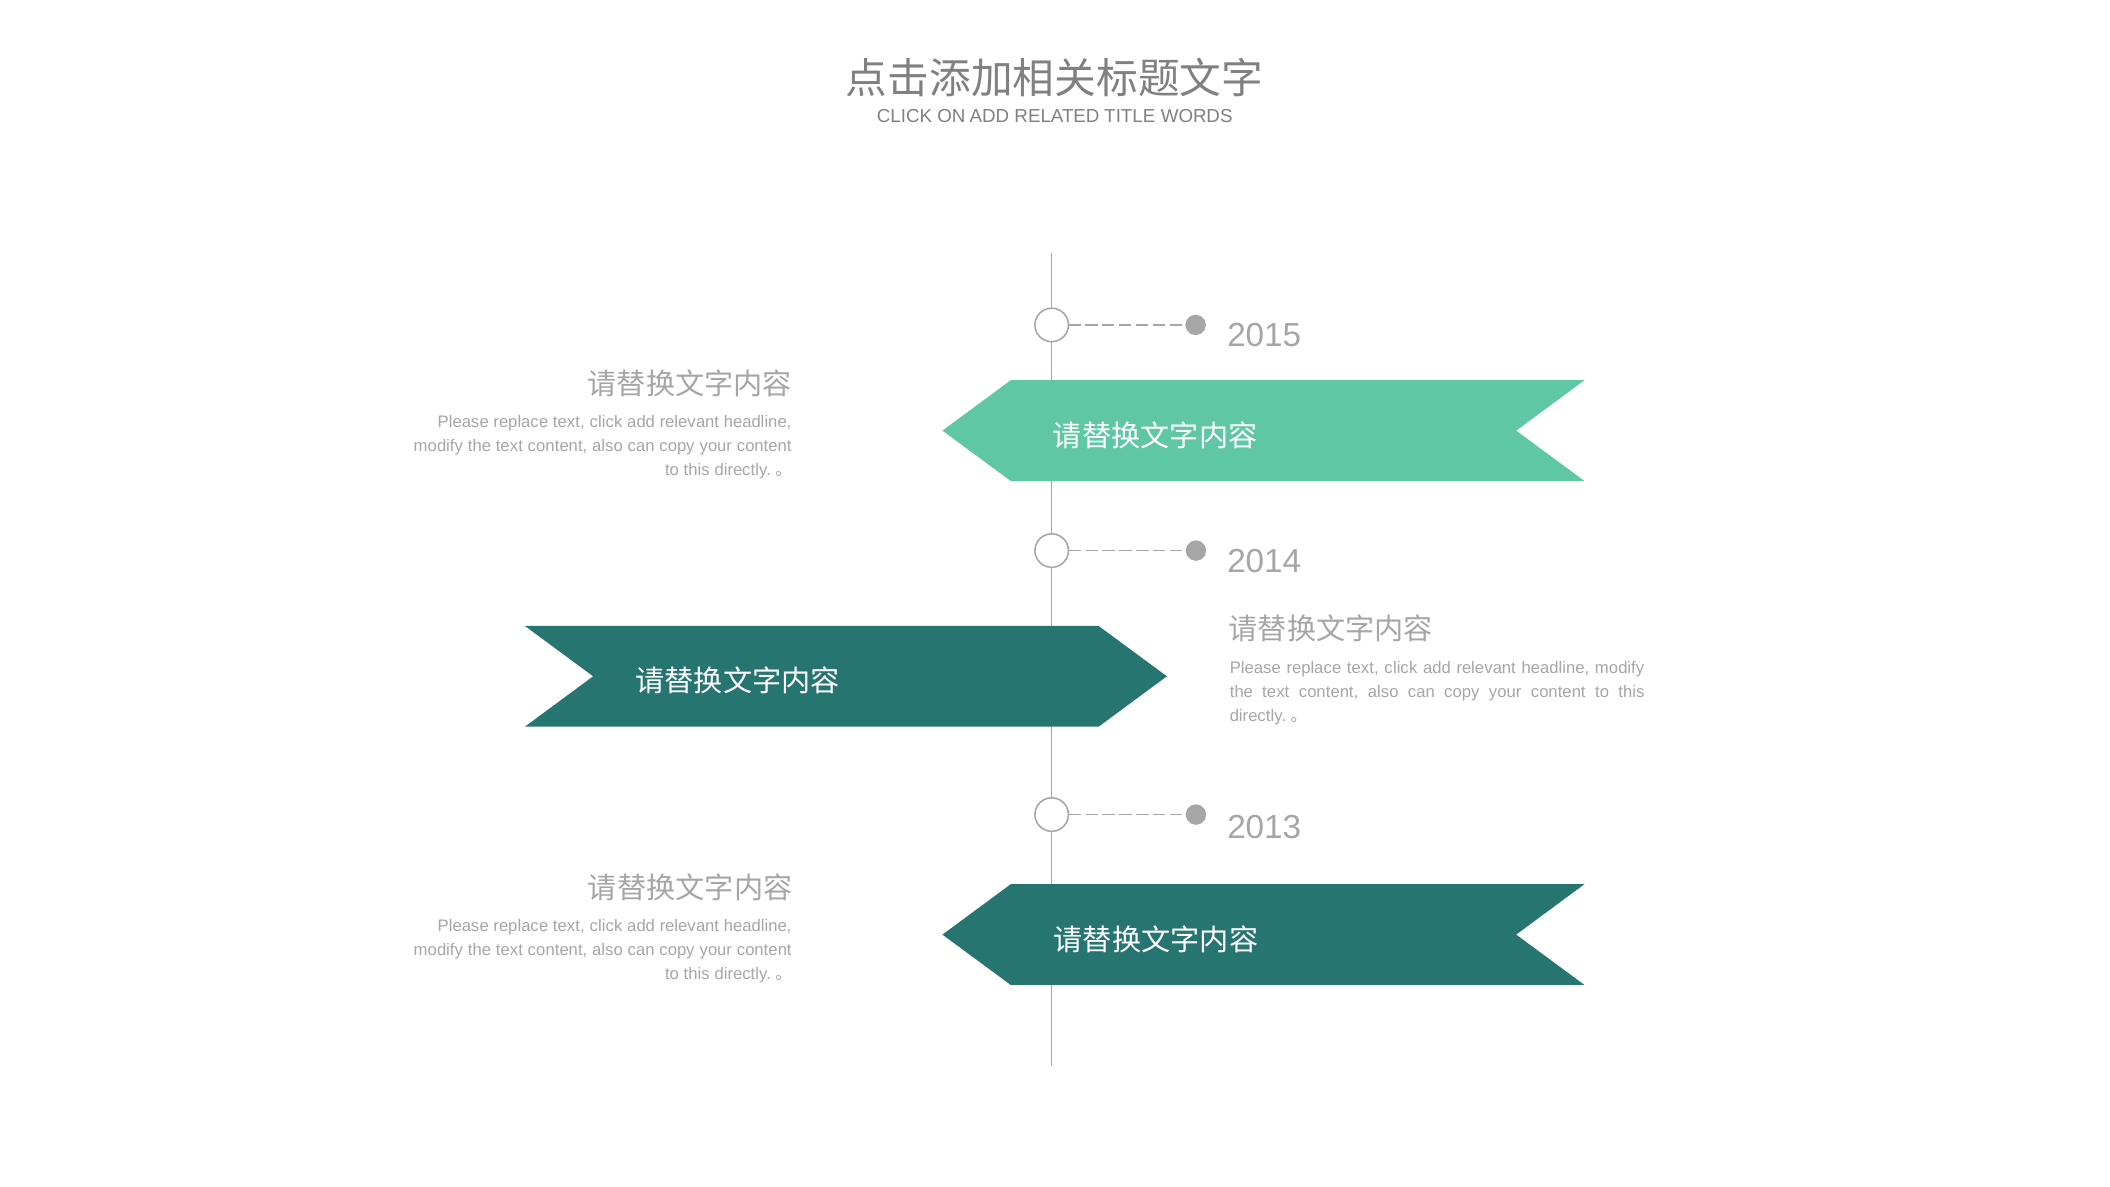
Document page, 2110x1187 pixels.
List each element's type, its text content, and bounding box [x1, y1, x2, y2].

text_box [1034, 533, 1196, 568]
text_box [1212, 596, 1660, 733]
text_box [524, 625, 1167, 727]
text_box 2013 [1212, 789, 1317, 853]
text_box 2015 [1212, 298, 1317, 361]
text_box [942, 380, 1585, 481]
text_box 2014 [1212, 523, 1317, 587]
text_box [942, 884, 1585, 985]
text_box 点击添加相关标题文字 [803, 44, 1307, 107]
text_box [1034, 308, 1196, 342]
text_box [387, 854, 809, 992]
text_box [1034, 797, 1196, 832]
text_box CLICK ON ADD RELATED TITLE WORDS [852, 95, 1257, 130]
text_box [387, 350, 808, 488]
